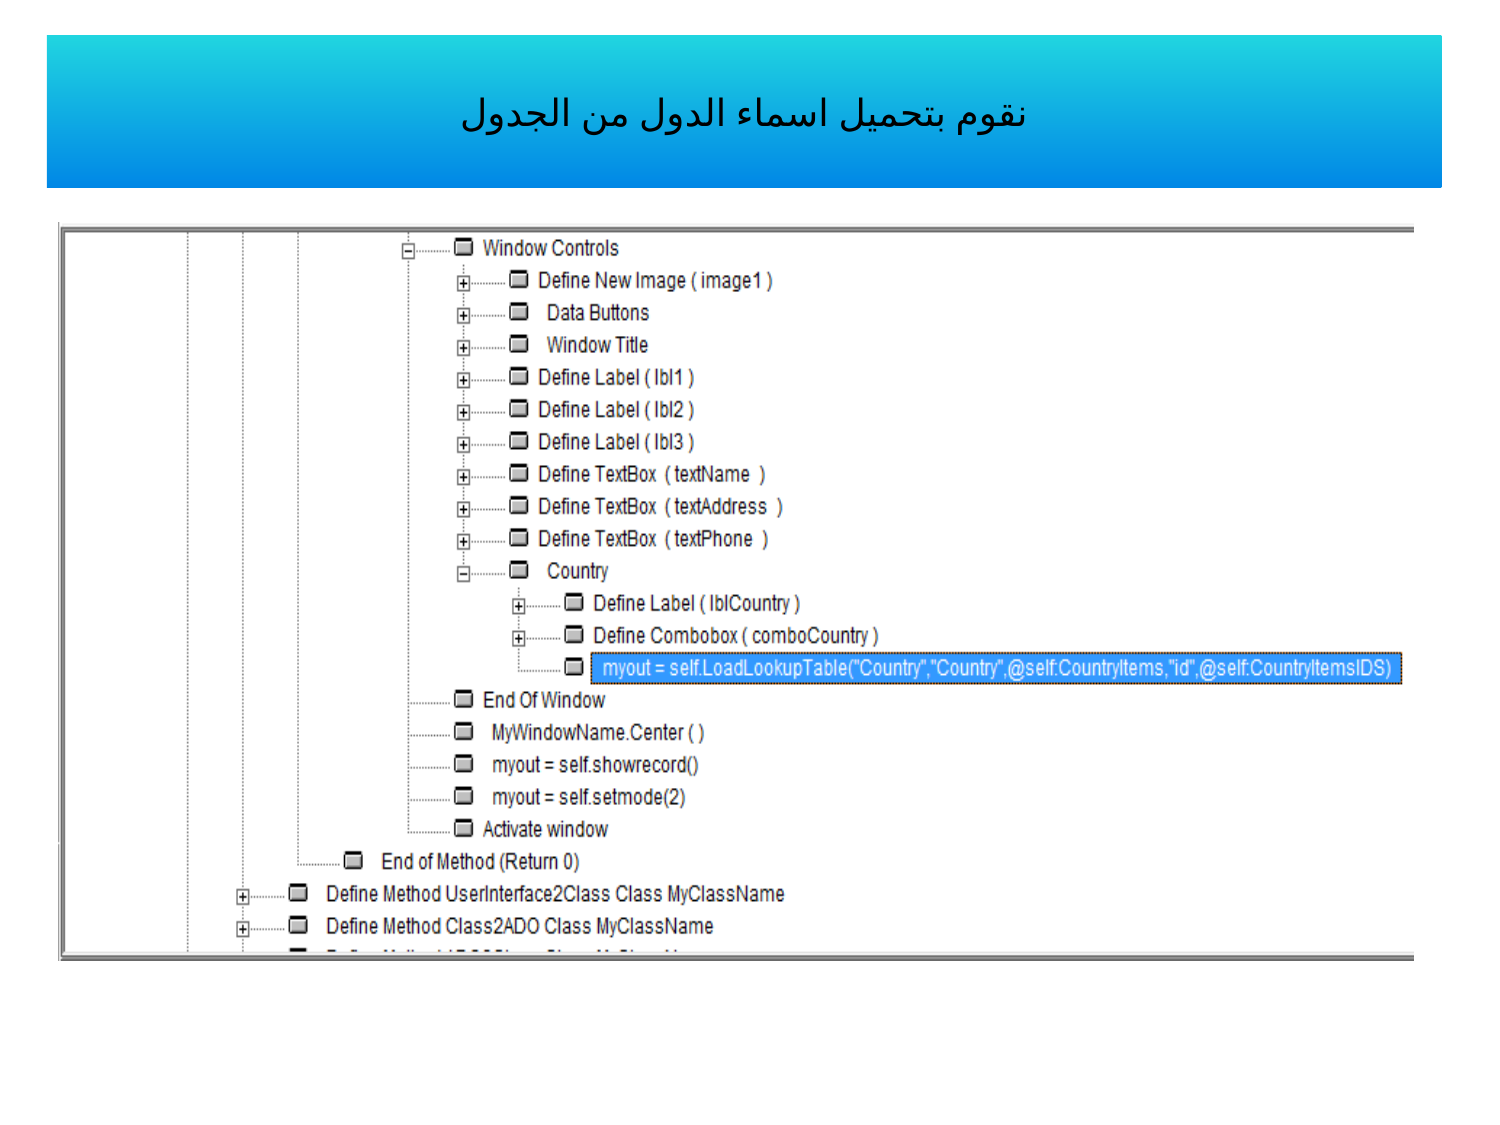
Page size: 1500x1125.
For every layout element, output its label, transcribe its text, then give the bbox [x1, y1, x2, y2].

title نقوم بتحميل اسماء الدول من الجدول [46, 35, 1442, 188]
picture [58, 222, 1414, 962]
